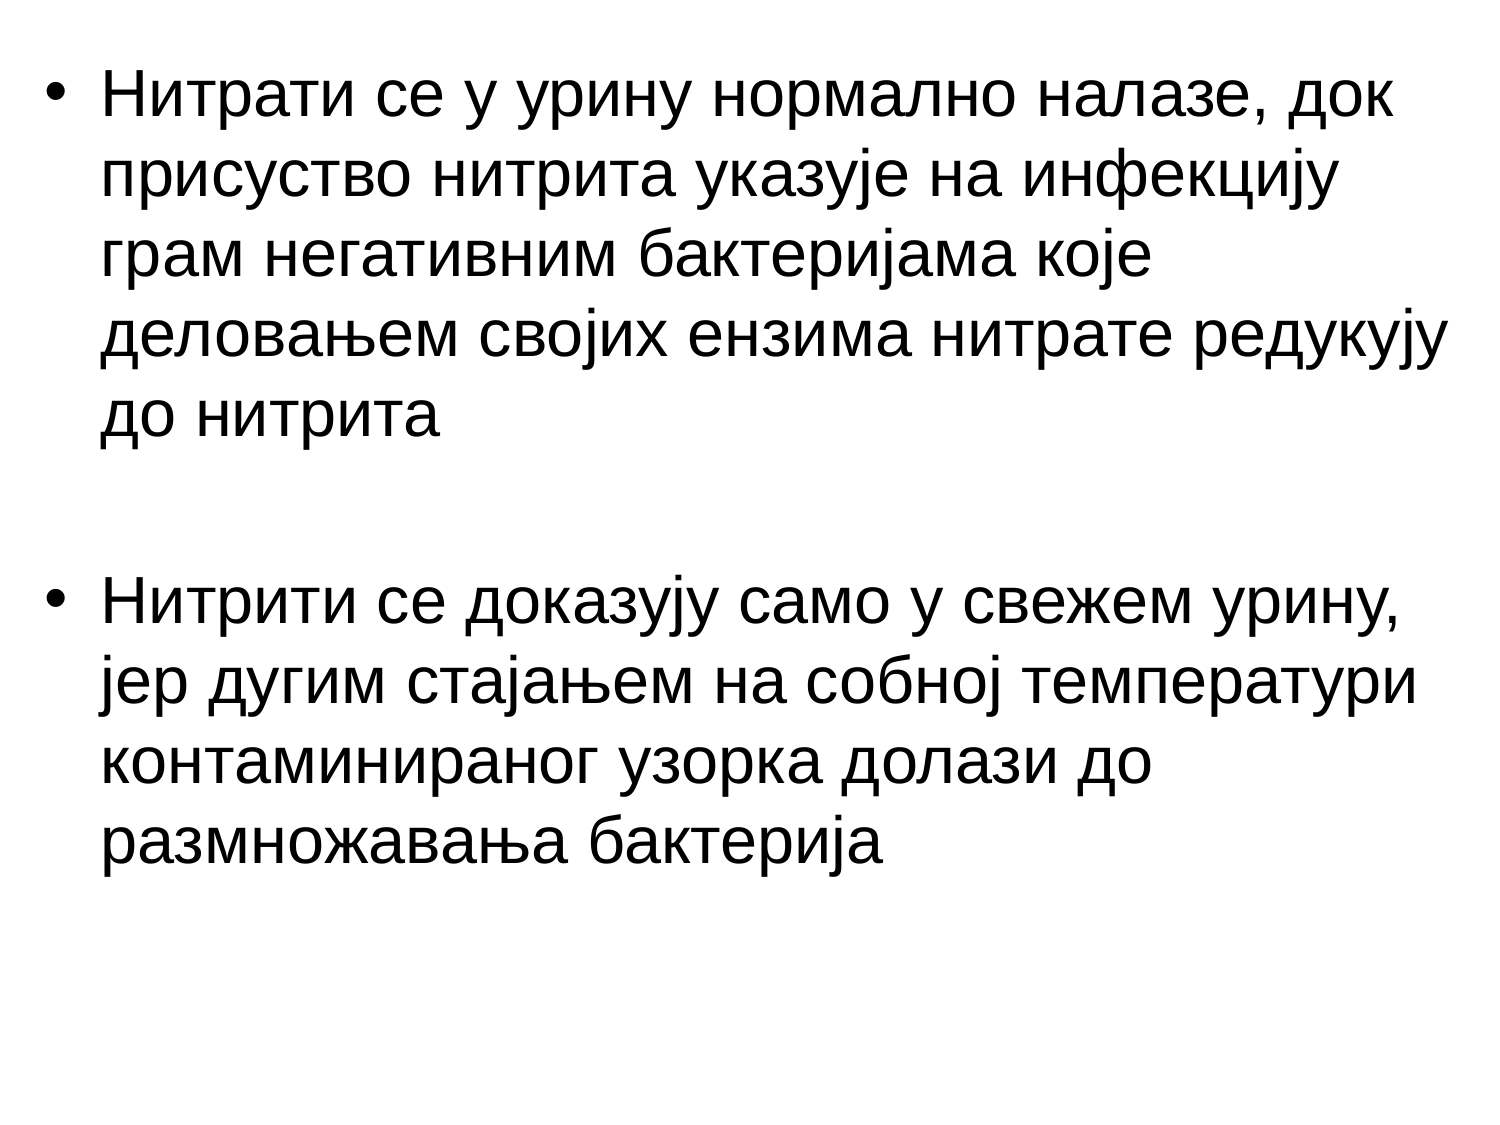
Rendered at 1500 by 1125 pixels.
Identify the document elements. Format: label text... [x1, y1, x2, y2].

list Нитрати се у урину нормално налазе, док присуство нитрита указује на инфекцију грам негативним бактеријама које деловањем својих ензима нитрате редукују до нитрита Нитрити се доказују само у свежем урину, јер дугим стајањем на собној температури контаминираног узорка долази до размножавања бактерија [29, 42, 1471, 1094]
